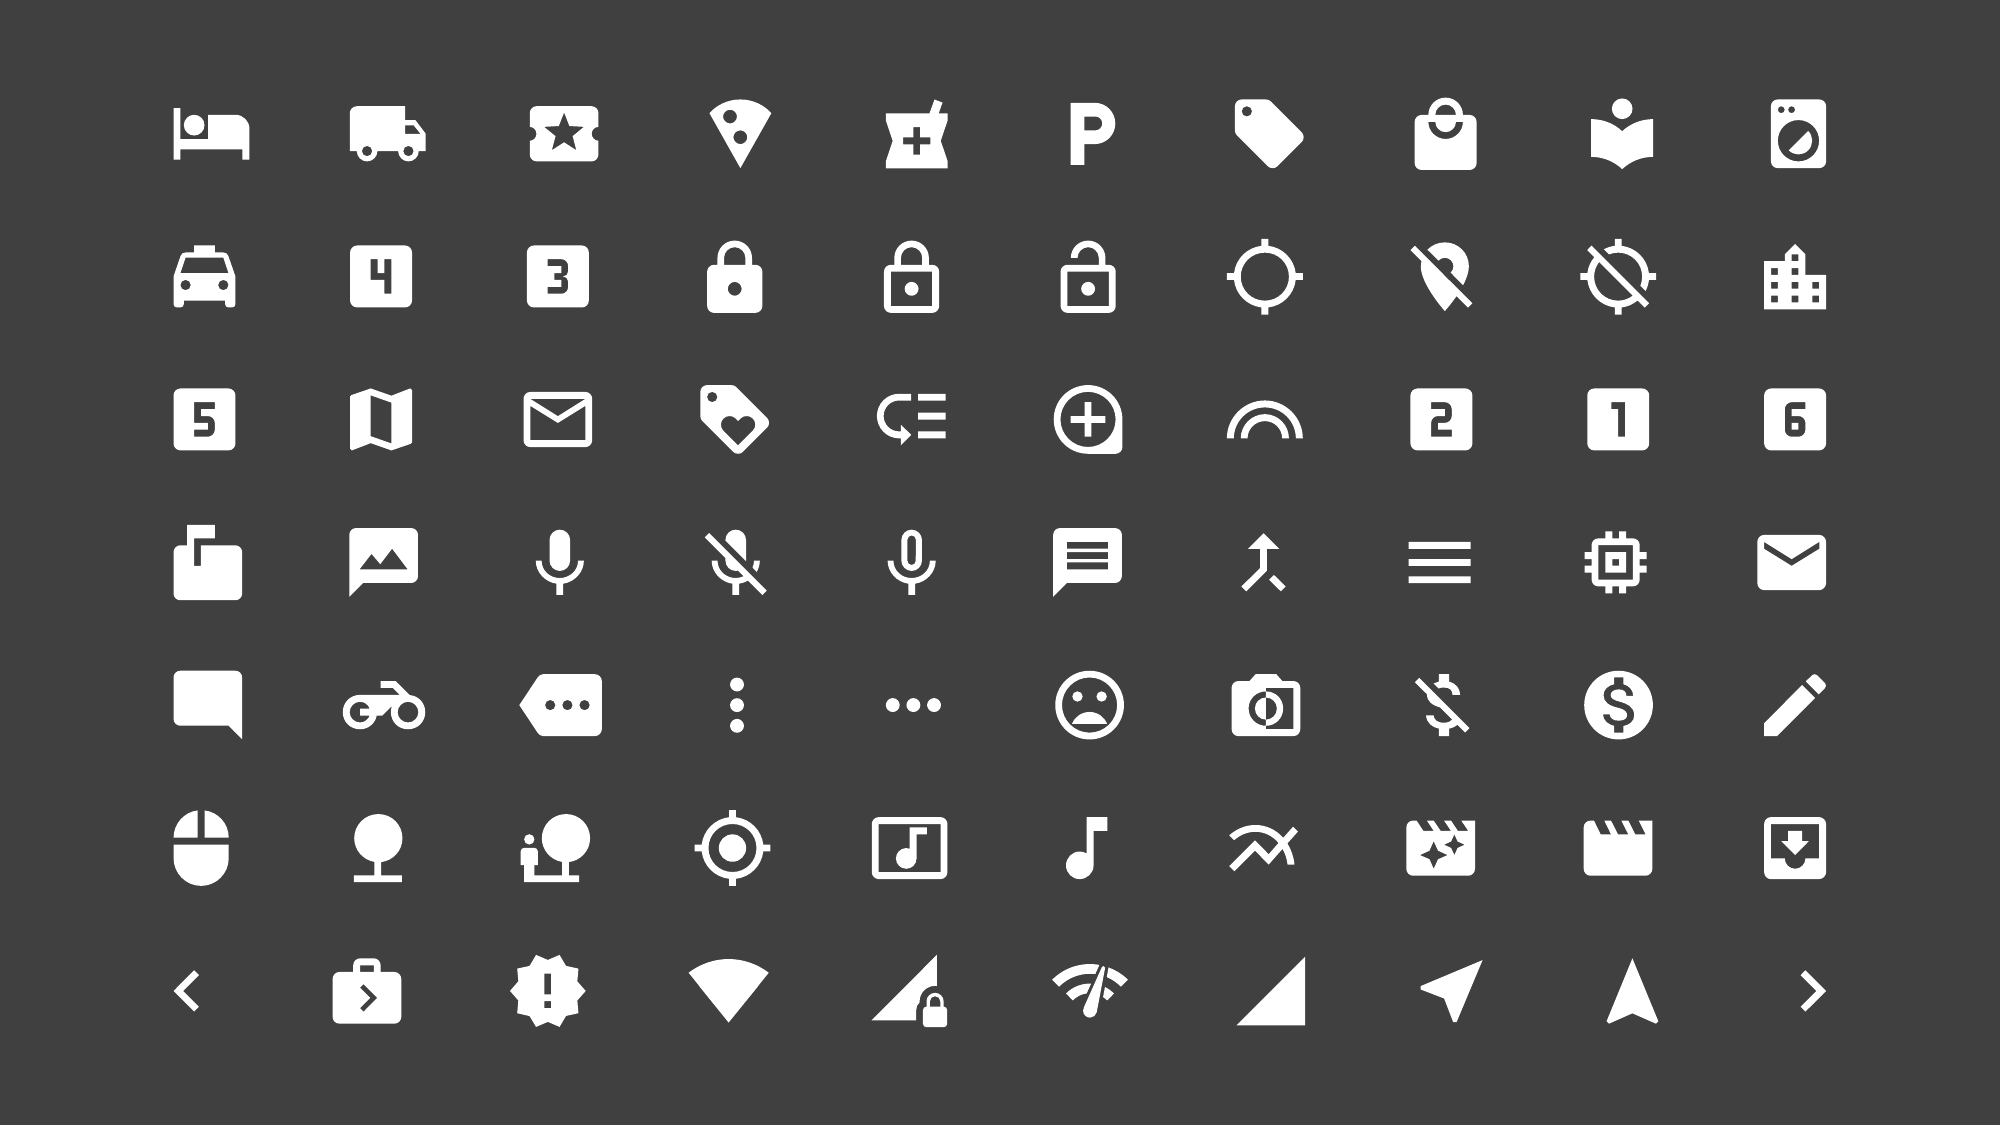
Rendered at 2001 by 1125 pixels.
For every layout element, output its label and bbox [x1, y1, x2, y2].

text_box [688, 959, 769, 1023]
text_box [1060, 240, 1116, 313]
text_box [918, 431, 946, 439]
text_box [1066, 817, 1108, 880]
text_box [1408, 541, 1471, 549]
text_box [918, 393, 946, 401]
text_box [173, 844, 229, 886]
text_box [1764, 244, 1827, 310]
text_box [922, 992, 948, 1028]
text_box [173, 810, 198, 838]
text_box [1229, 825, 1298, 872]
text_box [1408, 559, 1471, 566]
text_box [918, 412, 946, 420]
text_box [1055, 670, 1124, 740]
text_box [173, 245, 236, 308]
text_box [1770, 99, 1827, 169]
text_box [1764, 817, 1827, 880]
text_box [1066, 983, 1092, 1001]
text_box [1414, 677, 1470, 737]
text_box [1757, 534, 1827, 591]
text_box [700, 385, 770, 454]
text_box [1226, 400, 1303, 439]
text_box [730, 698, 744, 713]
text_box [1226, 238, 1303, 315]
text_box [694, 810, 771, 886]
text_box [173, 524, 243, 601]
text_box [1053, 528, 1122, 597]
text_box [1800, 970, 1827, 1012]
text_box [1106, 967, 1128, 987]
text_box [1591, 119, 1654, 170]
text_box [1241, 533, 1280, 592]
text_box [1433, 674, 1461, 695]
text_box [871, 817, 948, 880]
text_box [707, 240, 763, 313]
text_box [173, 970, 199, 1012]
text_box [1070, 102, 1116, 165]
text_box [1234, 99, 1304, 169]
text_box [535, 560, 584, 595]
text_box [1584, 531, 1647, 594]
text_box [173, 670, 243, 740]
text_box [1427, 242, 1469, 286]
text_box [927, 698, 941, 713]
text_box [871, 954, 937, 1021]
text_box [519, 674, 602, 737]
text_box [1805, 674, 1827, 695]
text_box [1603, 238, 1657, 291]
text_box [549, 529, 571, 571]
text_box [1414, 97, 1477, 170]
text_box [1587, 388, 1650, 451]
text_box [1410, 245, 1473, 312]
text_box [887, 560, 936, 595]
text_box [1103, 986, 1115, 1001]
text_box [510, 954, 586, 1027]
text_box [173, 388, 236, 451]
text_box [204, 810, 229, 838]
text_box [1236, 956, 1306, 1026]
text_box [332, 958, 402, 1024]
text_box [730, 677, 744, 692]
text_box [1606, 958, 1659, 1024]
text_box [725, 529, 747, 562]
text_box [1269, 574, 1286, 592]
text_box [1408, 576, 1471, 584]
text_box [353, 814, 403, 883]
text_box [1420, 960, 1483, 1023]
text_box [901, 529, 922, 571]
text_box [876, 393, 912, 446]
text_box [1764, 685, 1816, 737]
text_box [1764, 388, 1827, 451]
text_box [1231, 674, 1301, 737]
text_box [906, 698, 921, 713]
text_box [349, 528, 418, 597]
text_box [523, 391, 593, 448]
text_box [885, 698, 900, 713]
text_box [350, 245, 413, 308]
text_box [883, 240, 940, 313]
text_box [1584, 670, 1653, 740]
text_box [885, 99, 948, 169]
text_box [1052, 964, 1100, 987]
text_box [730, 718, 744, 733]
text_box [520, 814, 591, 883]
text_box [350, 388, 413, 451]
text_box [704, 533, 767, 595]
text_box [709, 99, 772, 169]
text_box [1083, 966, 1106, 1018]
text_box [1583, 820, 1653, 876]
text_box [526, 245, 589, 308]
text_box [1053, 385, 1123, 454]
text_box [1406, 820, 1476, 876]
text_box [529, 106, 599, 162]
text_box [173, 108, 250, 160]
text_box [1410, 388, 1473, 451]
text_box [349, 106, 426, 162]
text_box [1611, 98, 1633, 120]
text_box [342, 681, 426, 730]
text_box [1580, 245, 1650, 315]
